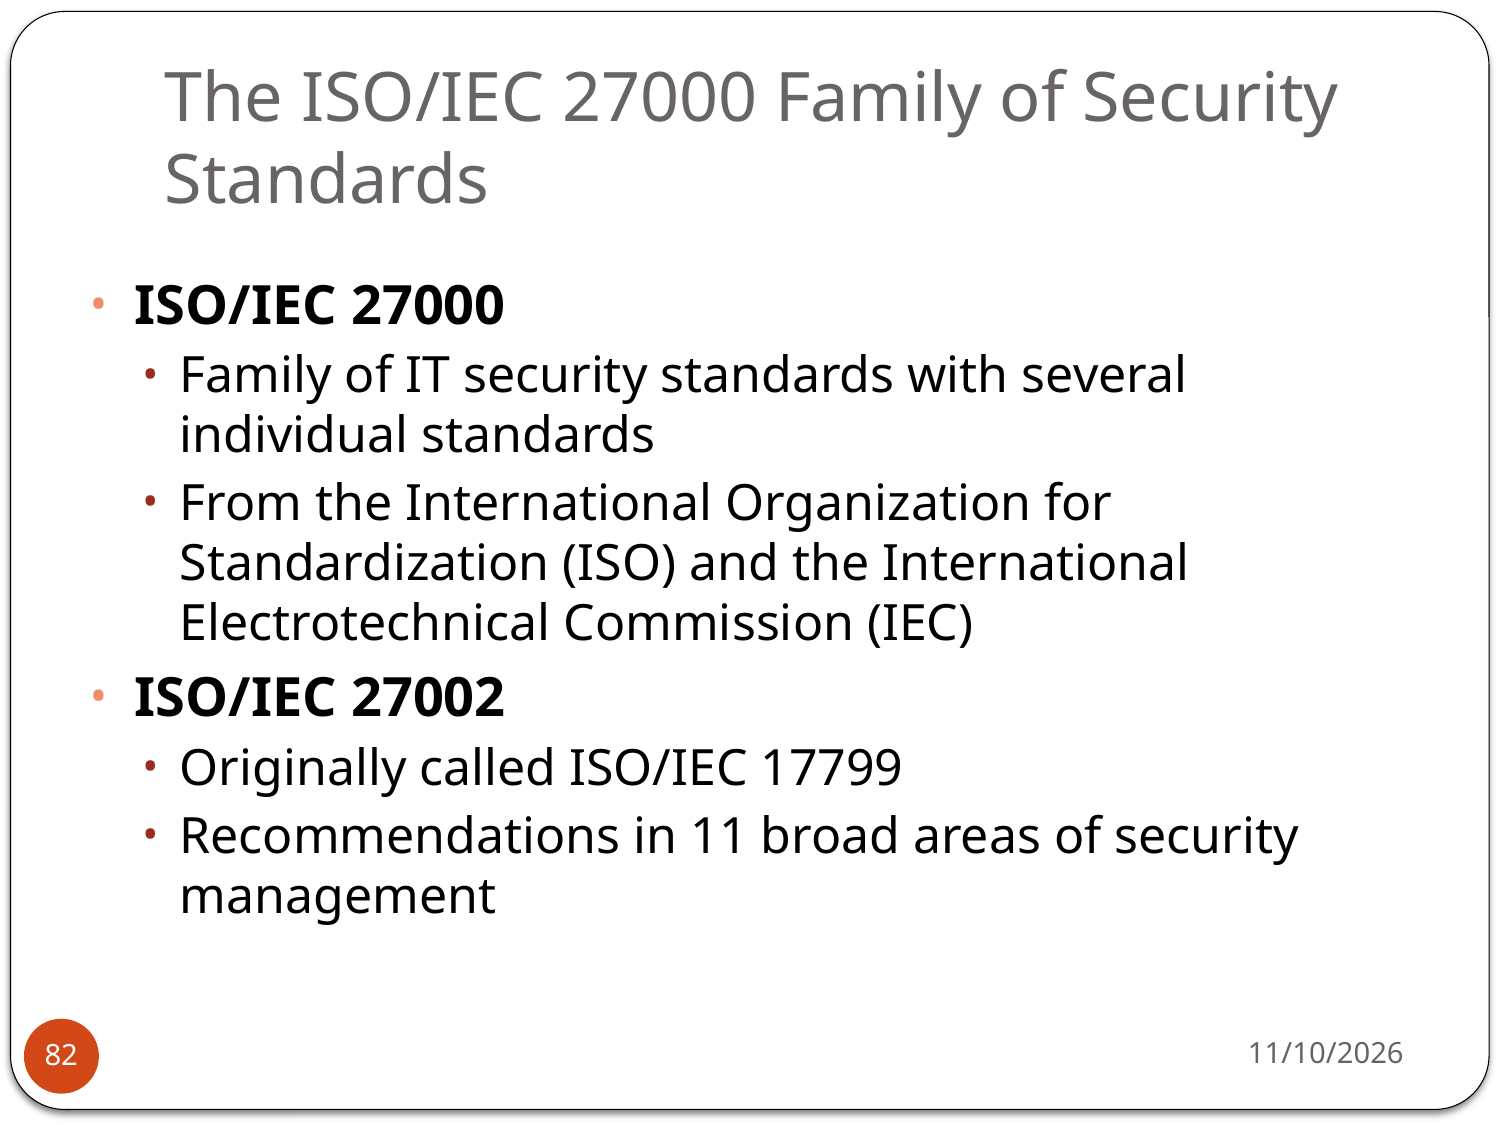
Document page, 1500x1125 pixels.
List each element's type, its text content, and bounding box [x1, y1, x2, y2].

slide_number 82 [23, 1018, 99, 1094]
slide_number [1012, 1015, 1419, 1094]
title The ISO/IEC 27000 Family of Security Standards [150, 45, 1425, 233]
list ISO/IEC 27000 Family of IT security standards with several individual standards From the International Organization for Standardization (ISO) and the International Electrotechnical Commission (IEC) ISO/IEC 27002 Originally called ISO/IEC 17799 Recommendations in 11 broad areas of security management [75, 262, 1425, 1025]
